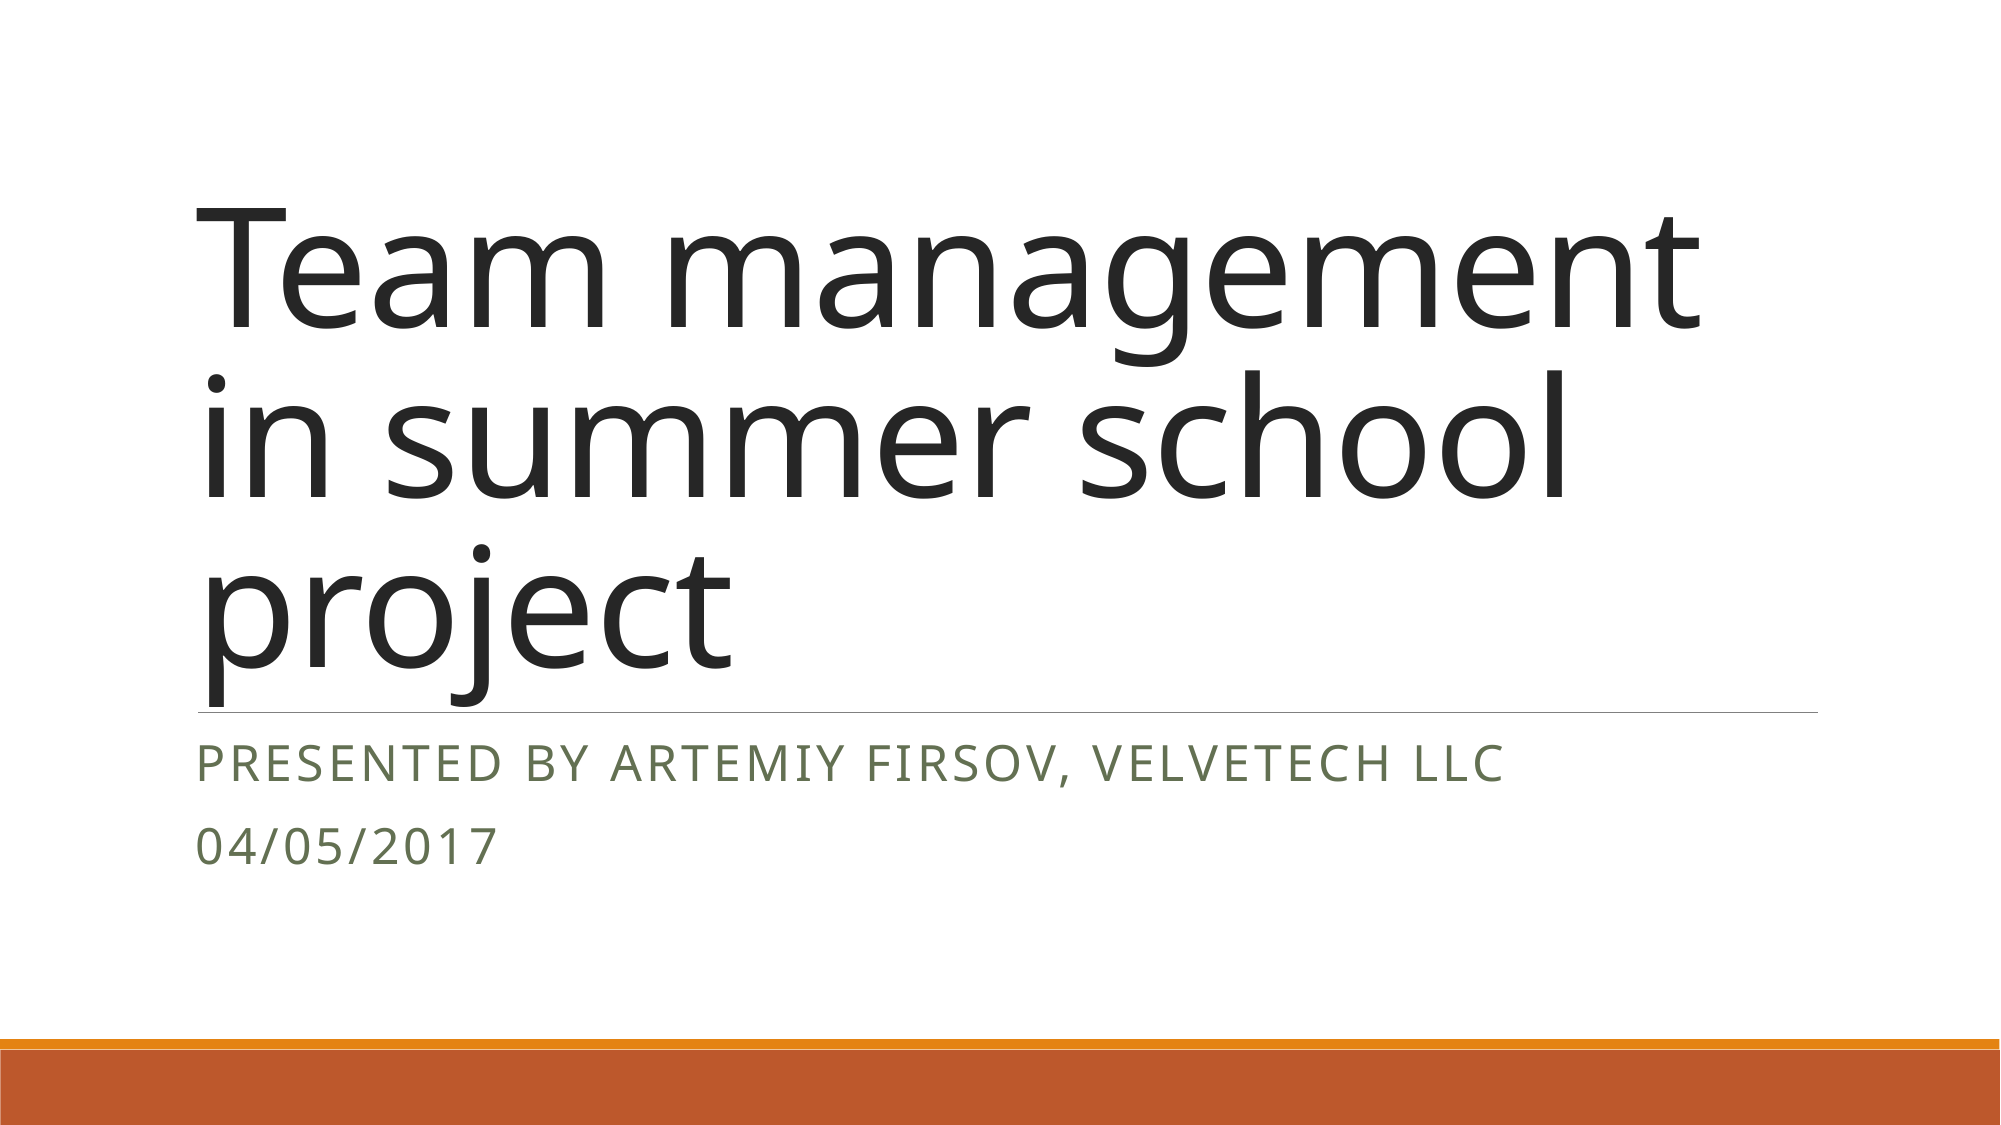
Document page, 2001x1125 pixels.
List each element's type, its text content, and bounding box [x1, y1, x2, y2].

subtitle Presented by Artemiy Firsov, velvetech llc 04/05/2017 [180, 730, 1831, 919]
title Team management in summer school project [180, 124, 1830, 710]
